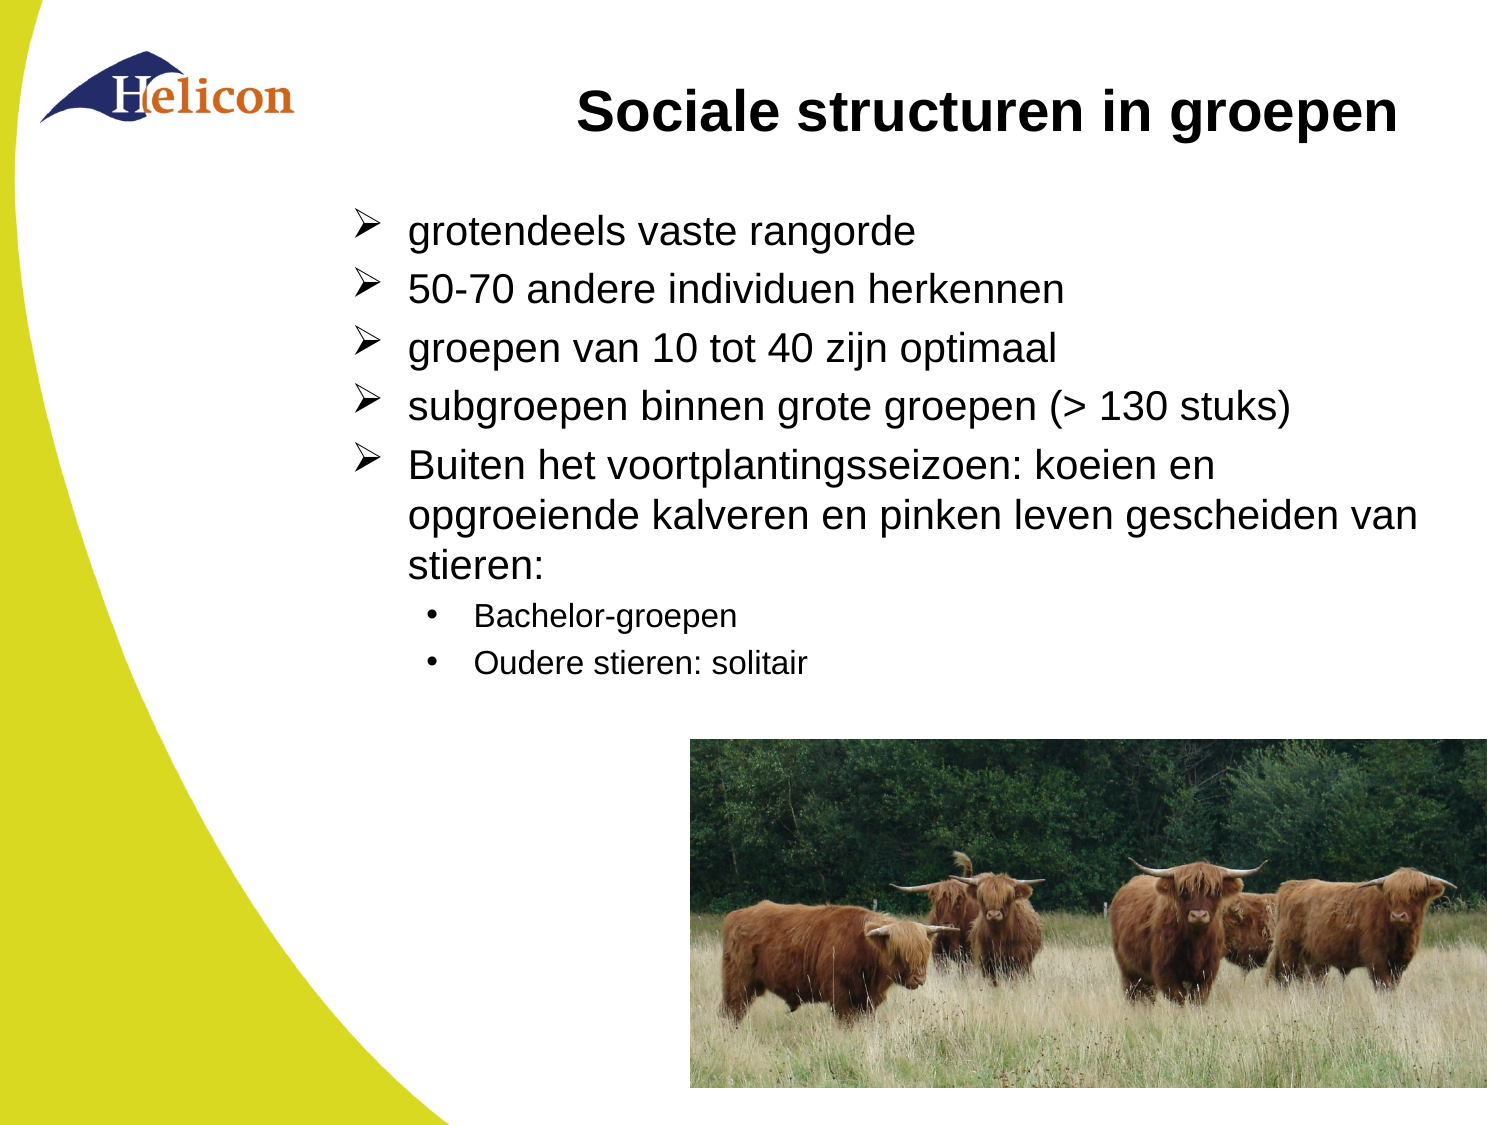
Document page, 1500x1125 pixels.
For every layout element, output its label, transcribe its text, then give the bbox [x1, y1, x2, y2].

picture [0, 0, 1500, 1125]
title Sociale structuren in groepen [324, 54, 1415, 161]
list grotendeels vaste rangorde 50-70 andere individuen herkennen groepen van 10 tot 40 zijn optimaal subgroepen binnen grote groepen (> 130 stuks) Buiten het voortplantingsseizoen: koeien en opgroeiende kalveren en pinken leven gescheiden van stieren: Bachelor-groepen Oudere stieren: solitair [336, 196, 1436, 929]
